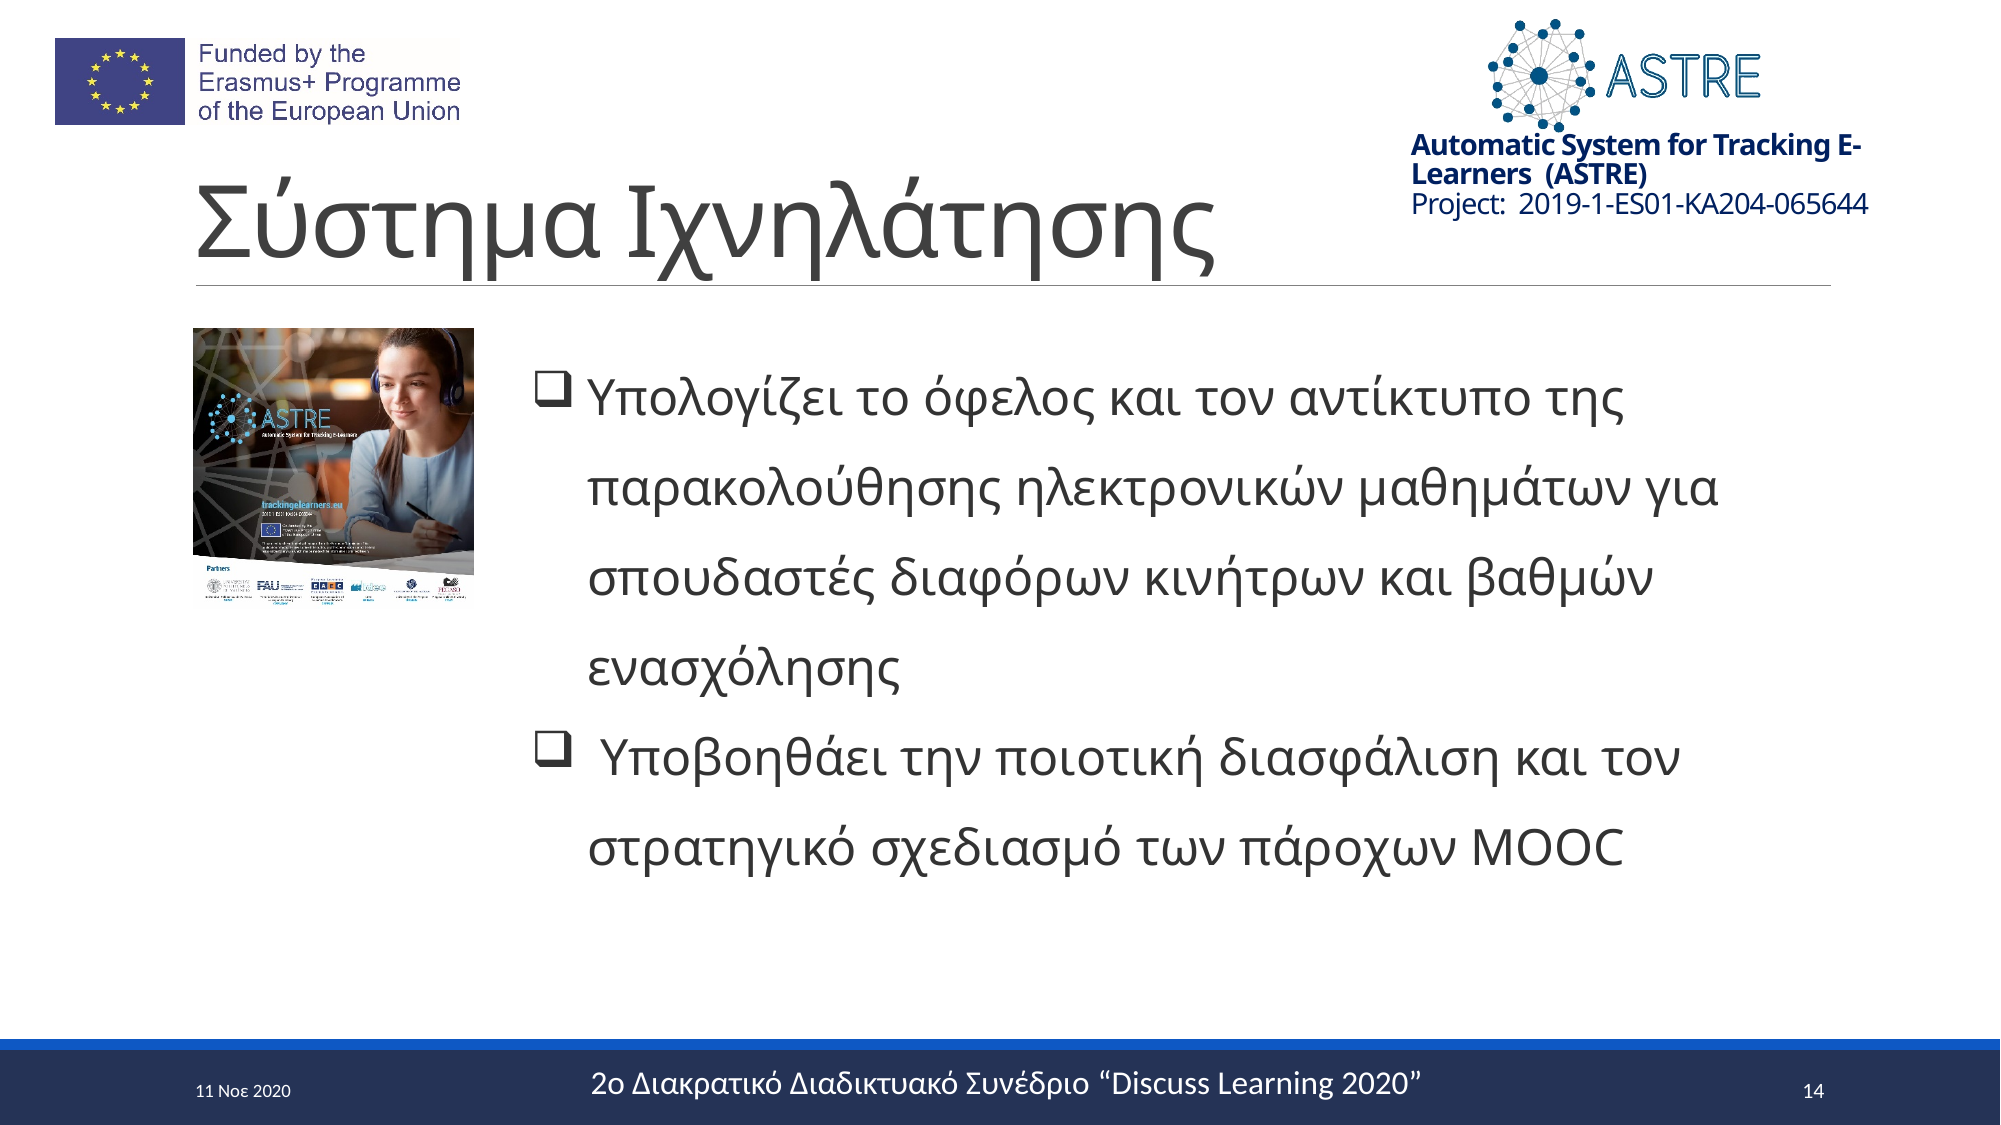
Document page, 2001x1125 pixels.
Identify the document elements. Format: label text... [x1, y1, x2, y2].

text_box Υπολογίζει το όφελος και τον αντίκτυπο της παρακολούθησης ηλεκτρονικών μαθημάτων για σπουδαστές διαφόρων κινήτρων και βαθμών ενασχόλησης Υποβοηθάει την ποιοτική διασφάλιση και τον στρατηγικό σχεδιασμό των πάροχων MOOC [516, 328, 1942, 884]
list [192, 327, 475, 610]
slide_number 14 [1624, 1059, 1840, 1120]
slide_number 11 Νοε 2020 [180, 1059, 586, 1120]
title Σύστημα Ιχνηλάτησης [180, 47, 1830, 285]
picture [1465, 7, 1783, 47]
picture [55, 38, 460, 125]
